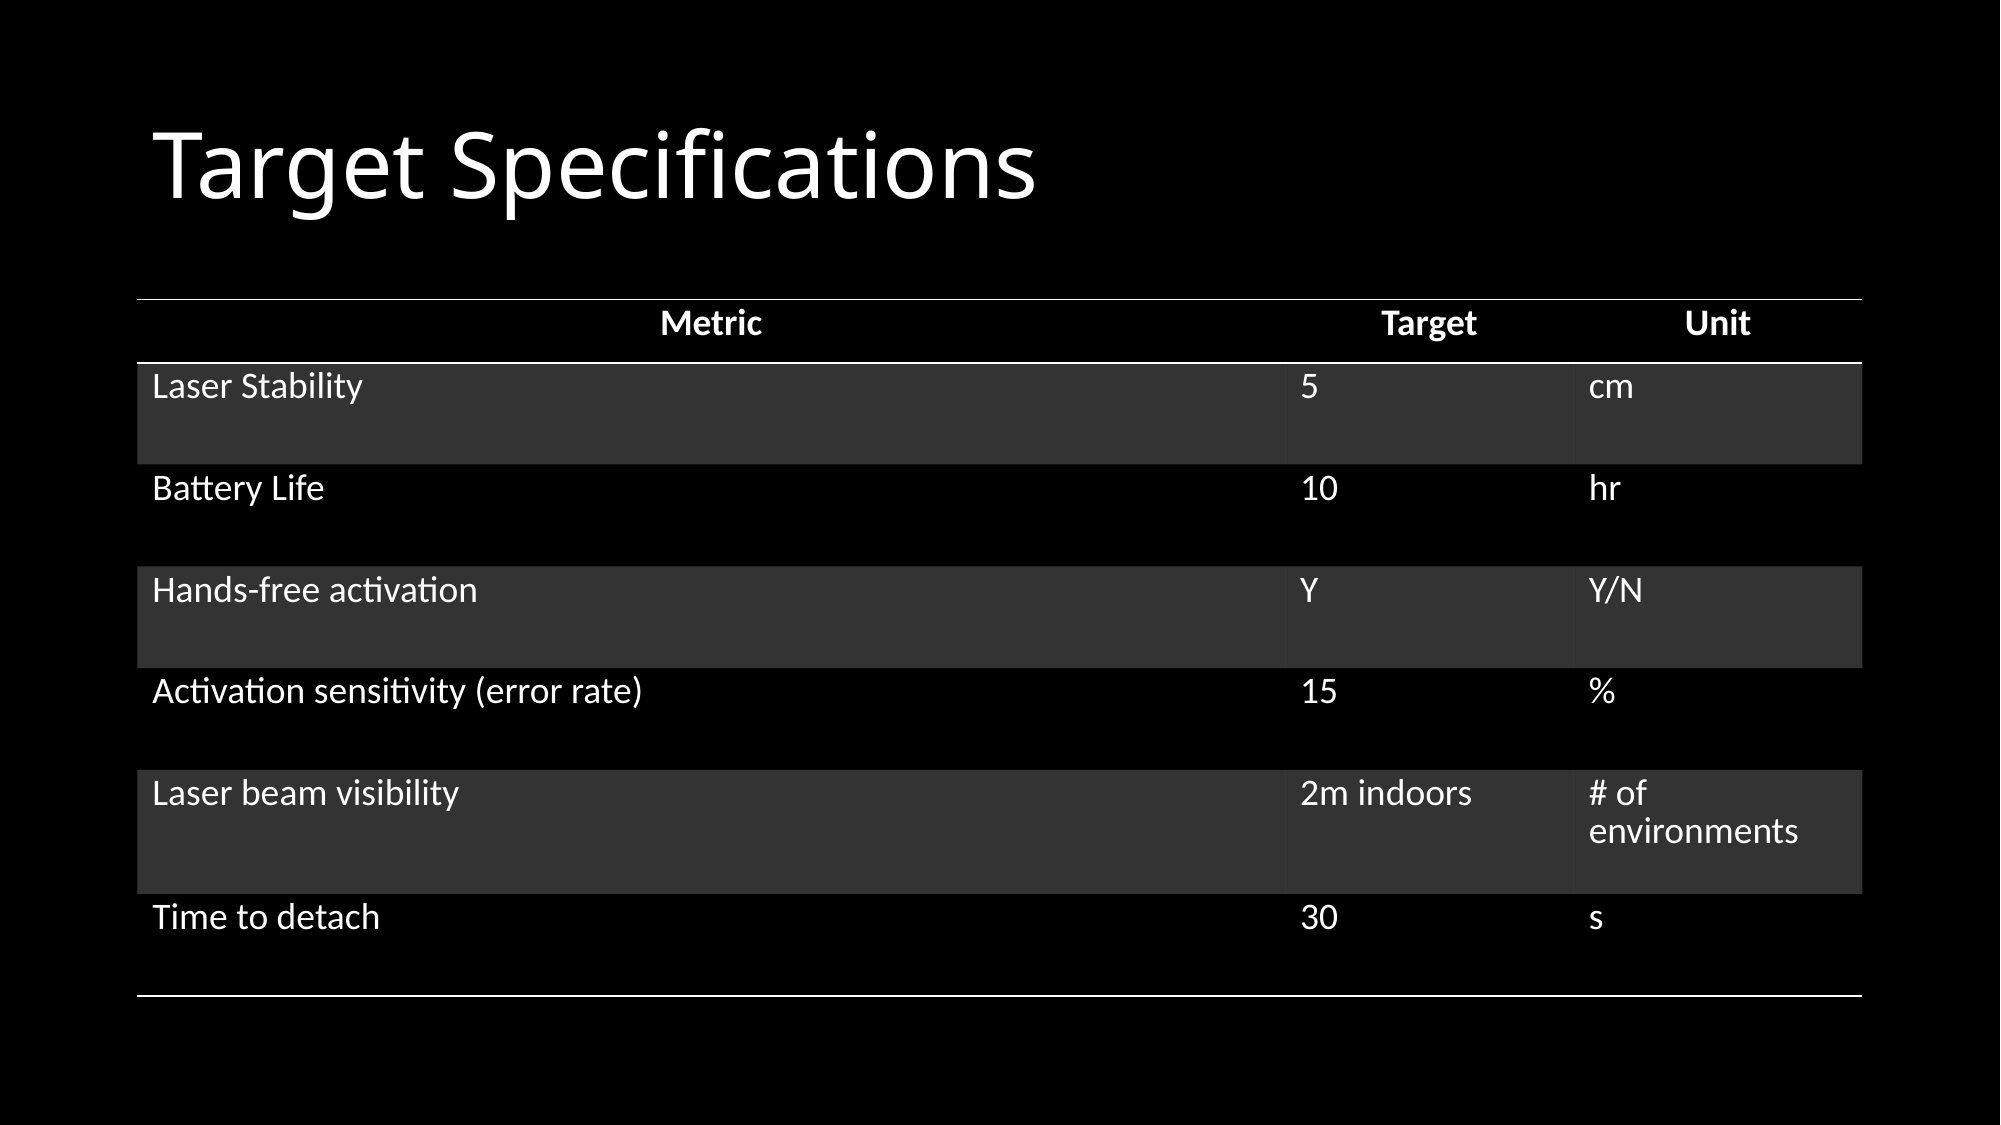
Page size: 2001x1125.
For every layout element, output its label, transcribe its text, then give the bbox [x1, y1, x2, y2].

table_cell cm [1574, 364, 1862, 464]
table_cell Y/N [1574, 566, 1862, 668]
table_cell # of environments [1574, 770, 1862, 894]
table_cell s [1574, 894, 1862, 995]
table_header Metric [137, 300, 1285, 362]
table_cell Activation sensitivity (error rate) [137, 668, 1285, 770]
table_header Unit [1574, 300, 1862, 362]
table_cell 15 [1285, 668, 1574, 770]
title Target Specifications [137, 59, 1863, 278]
table_cell 10 [1285, 464, 1574, 566]
table_cell Hands-free activation [137, 566, 1285, 668]
table_cell % [1574, 668, 1862, 770]
table_cell Laser beam visibility [137, 770, 1285, 894]
table_cell Battery Life [137, 464, 1285, 566]
table_cell Y [1285, 566, 1574, 668]
table_cell Laser Stability [137, 364, 1285, 464]
table_cell Time to detach [137, 894, 1285, 995]
table_header Target [1285, 300, 1574, 362]
table_cell 2m indoors [1285, 770, 1574, 894]
table_cell 30 [1285, 894, 1574, 995]
table_cell hr [1574, 464, 1862, 566]
table_cell 5 [1285, 364, 1574, 464]
